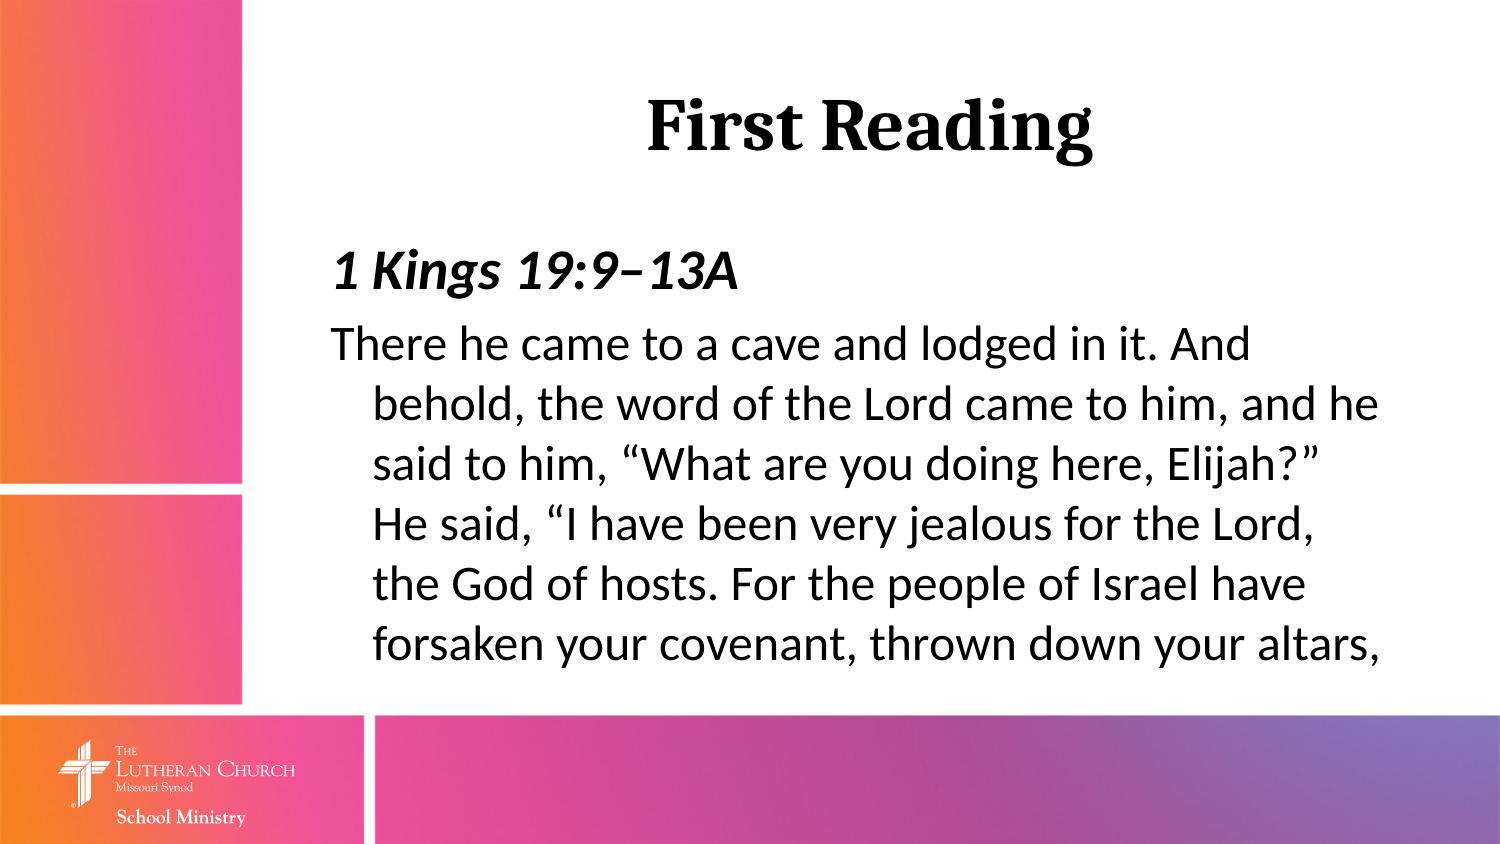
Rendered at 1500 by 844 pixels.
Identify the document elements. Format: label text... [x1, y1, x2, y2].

list 1 Kings 19:9–13A There he came to a cave and lodged in it. And behold, the word of the Lord came to him, and he said to him, “What are you doing here, Elijah?” He said, “I have been very jealous for the Lord, the God of hosts. For the people of Israel have forsaken your covenant, thrown down your altars, [315, 224, 1400, 688]
title First Reading [318, 45, 1422, 208]
picture [0, 0, 1500, 844]
